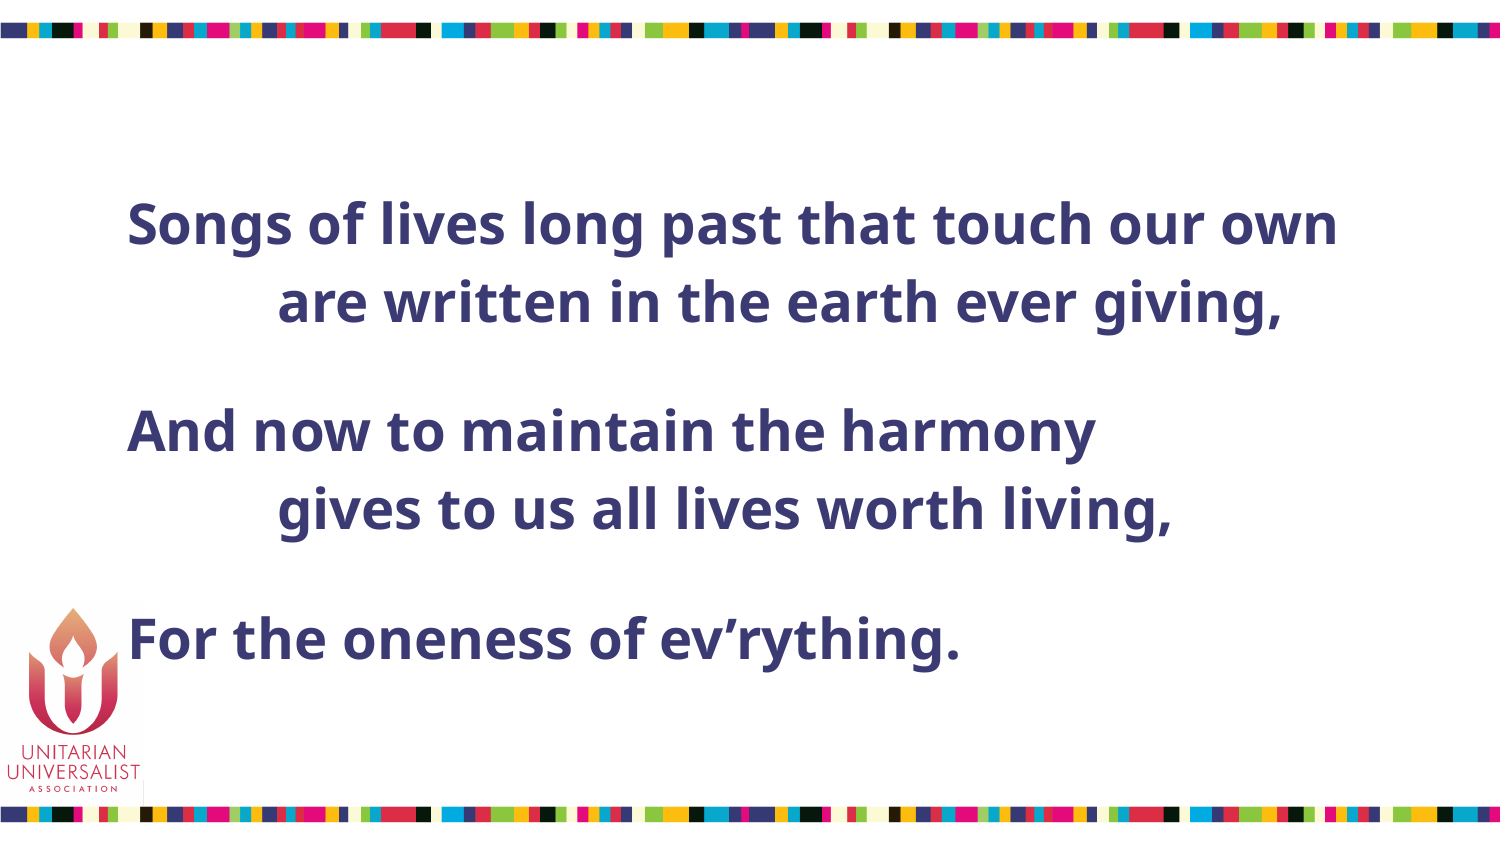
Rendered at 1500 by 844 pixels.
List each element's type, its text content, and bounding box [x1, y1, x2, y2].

picture [0, 600, 1500, 824]
text_box Songs of lives long past that touch our own are written in the earth ever giving, And now to maintain the harmony gives to us all lives worth living, For the oneness of ev’rything. [112, 163, 1500, 686]
picture [0, 22, 1500, 40]
